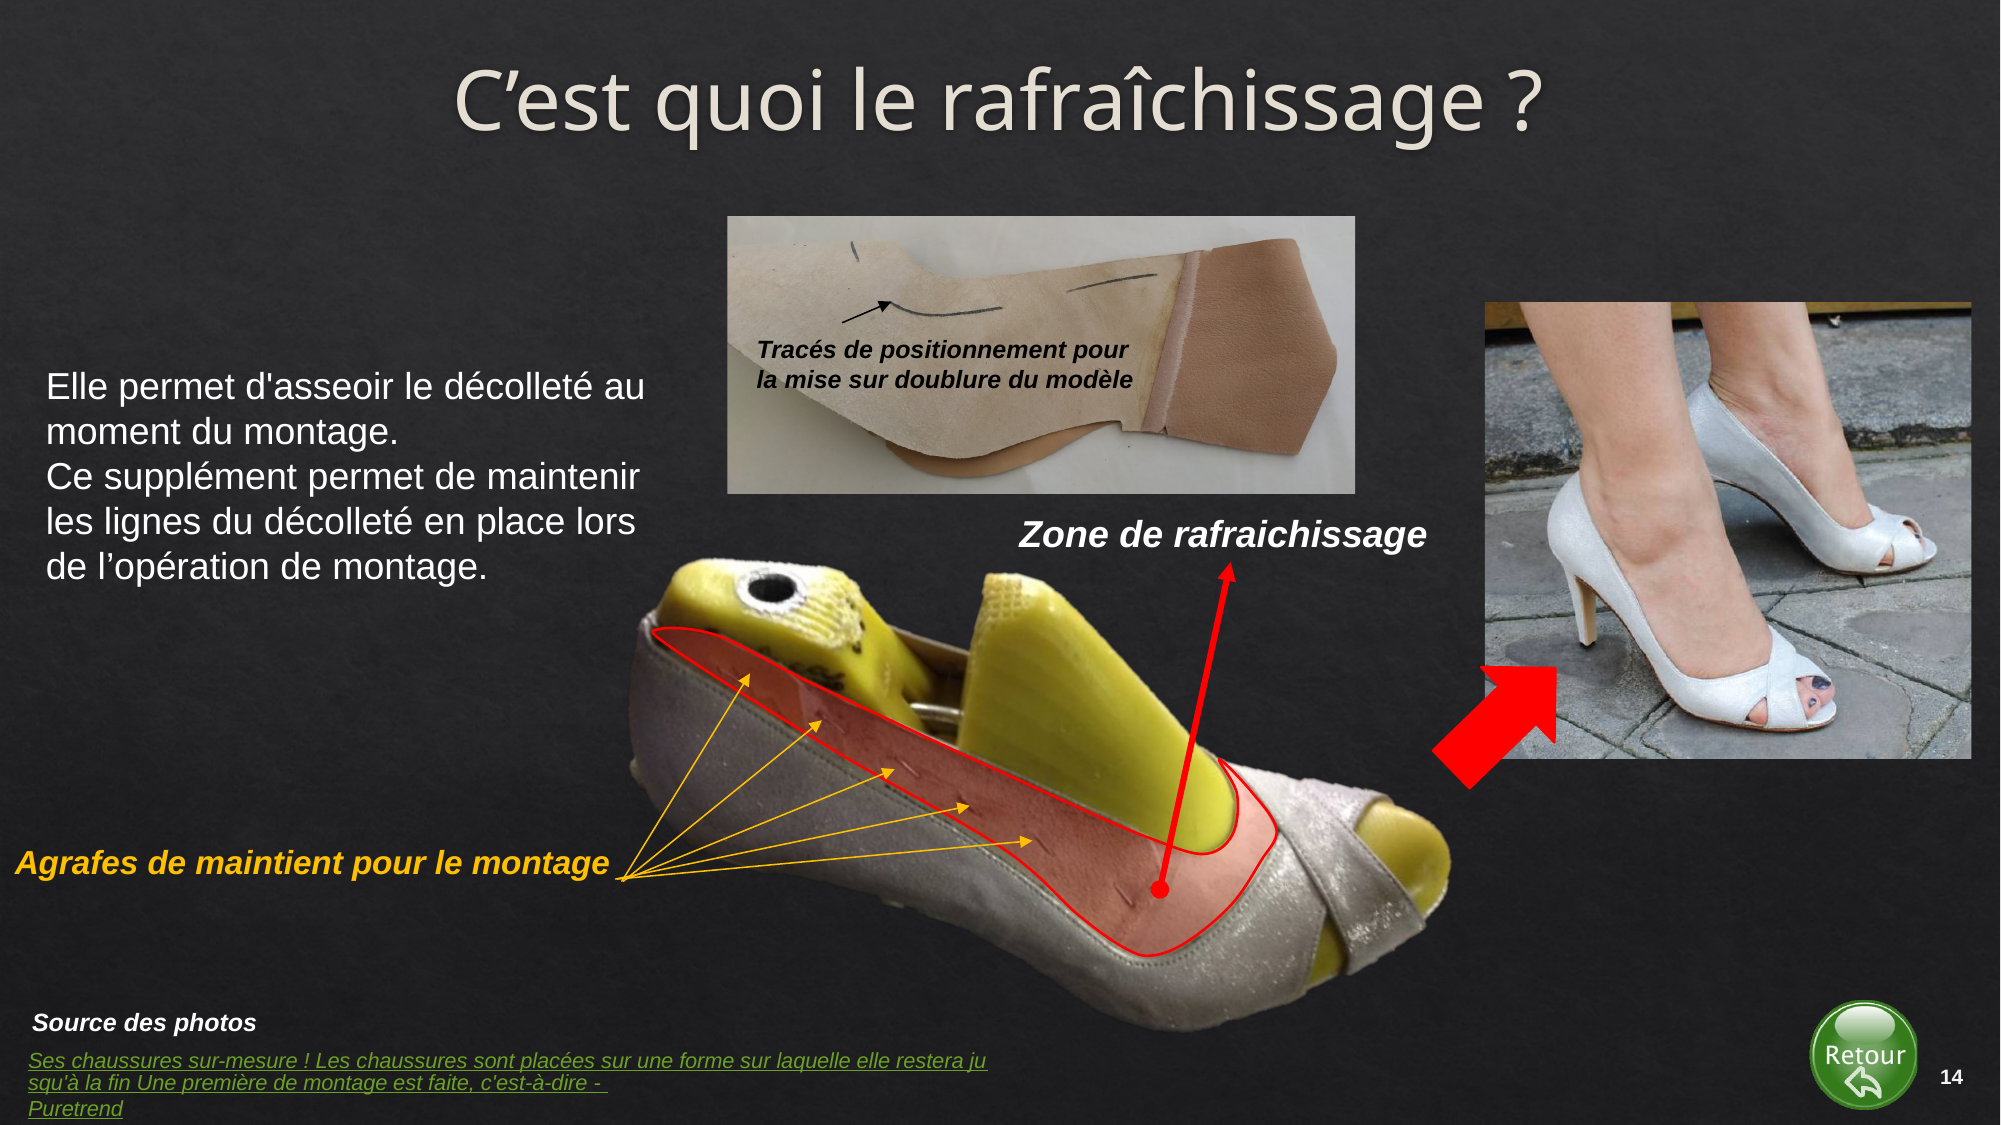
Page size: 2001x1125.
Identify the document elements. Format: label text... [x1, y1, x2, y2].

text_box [615, 673, 1033, 882]
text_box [842, 301, 892, 323]
slide_number 14 [1926, 1046, 1979, 1107]
picture [0, 0, 2001, 1125]
text_box Elle permet d'asseoir le décolleté au moment du montage. Ce supplément permet de maintenir les lignes du décolleté en place lors de l’opération de montage. [31, 355, 688, 595]
text_box Ses chaussures sur-mesure ! Les chaussures sont placées sur une forme sur laquelle elle restera jusqu'à la fin Une première de montage est faite, c'est-à-dire - Puretrend [13, 1039, 1014, 1107]
text_box Source des photos [17, 999, 304, 1045]
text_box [592, 502, 1471, 996]
text_box Agrafes de maintient pour le montage [0, 833, 584, 889]
title C’est quoi le rafraîchissage ? [150, 17, 1849, 177]
